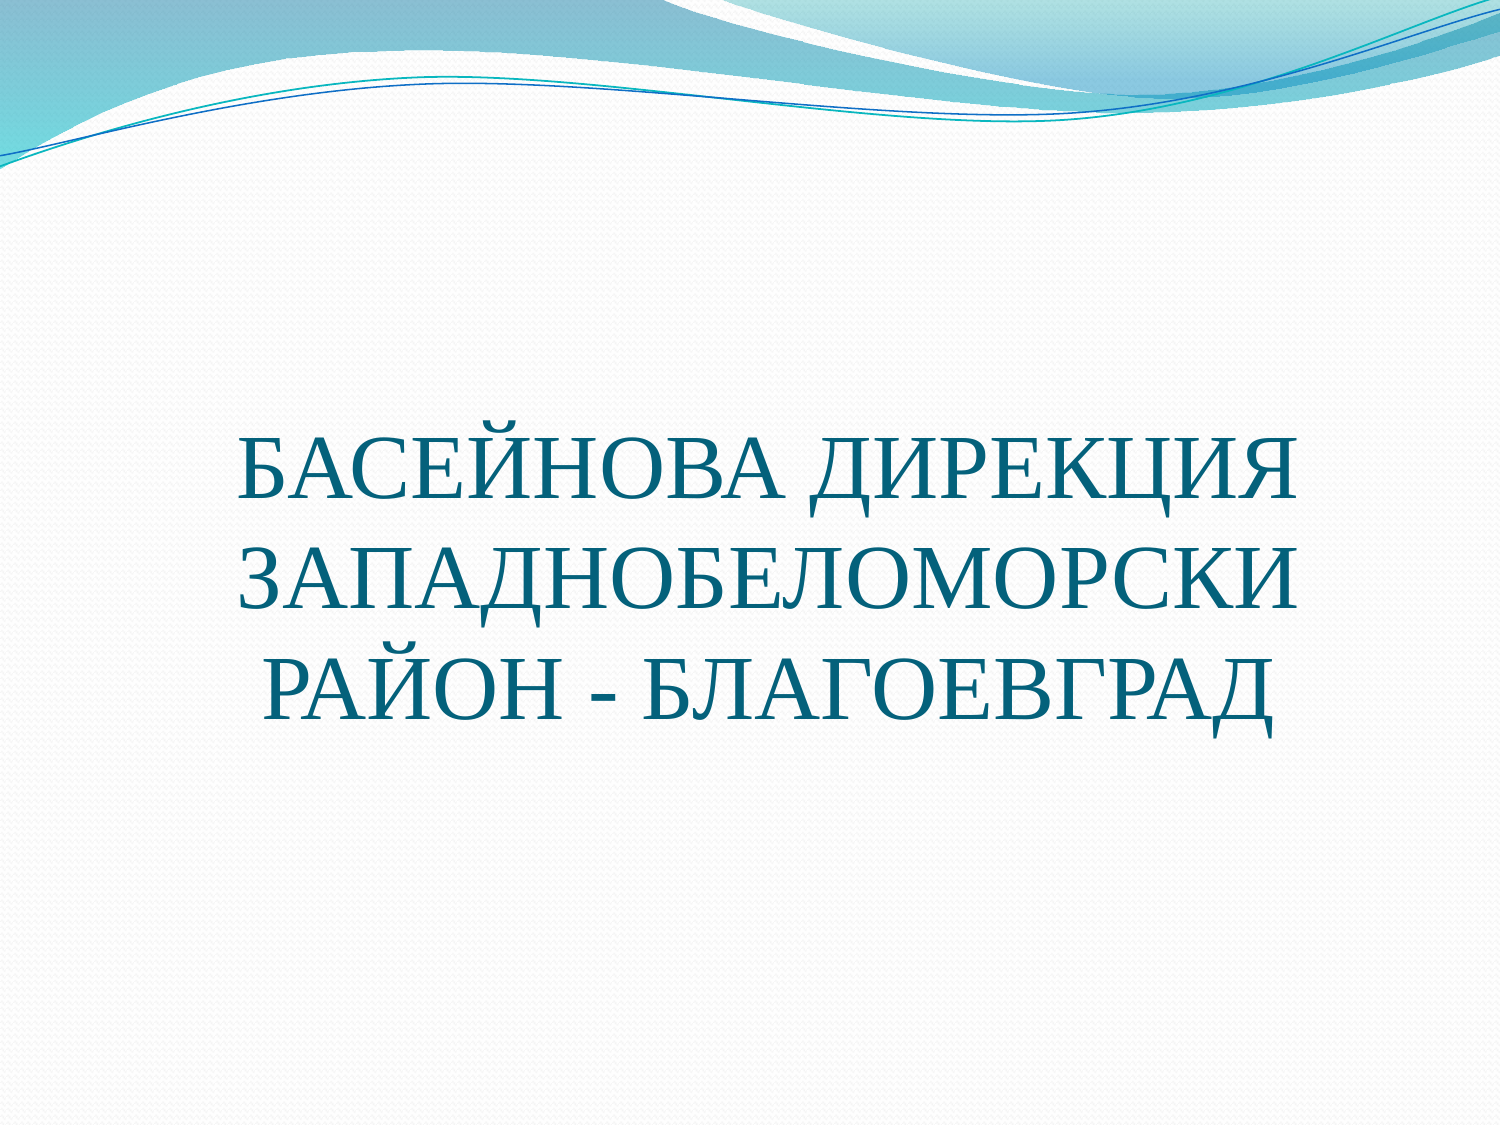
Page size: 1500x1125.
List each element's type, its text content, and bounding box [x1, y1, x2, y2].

title БАСЕЙНОВА ДИРЕКЦИЯ ЗАПАДНОБЕЛОМОРСКИ РАЙОН - БЛАГОЕВГРАД [87, 224, 1450, 738]
